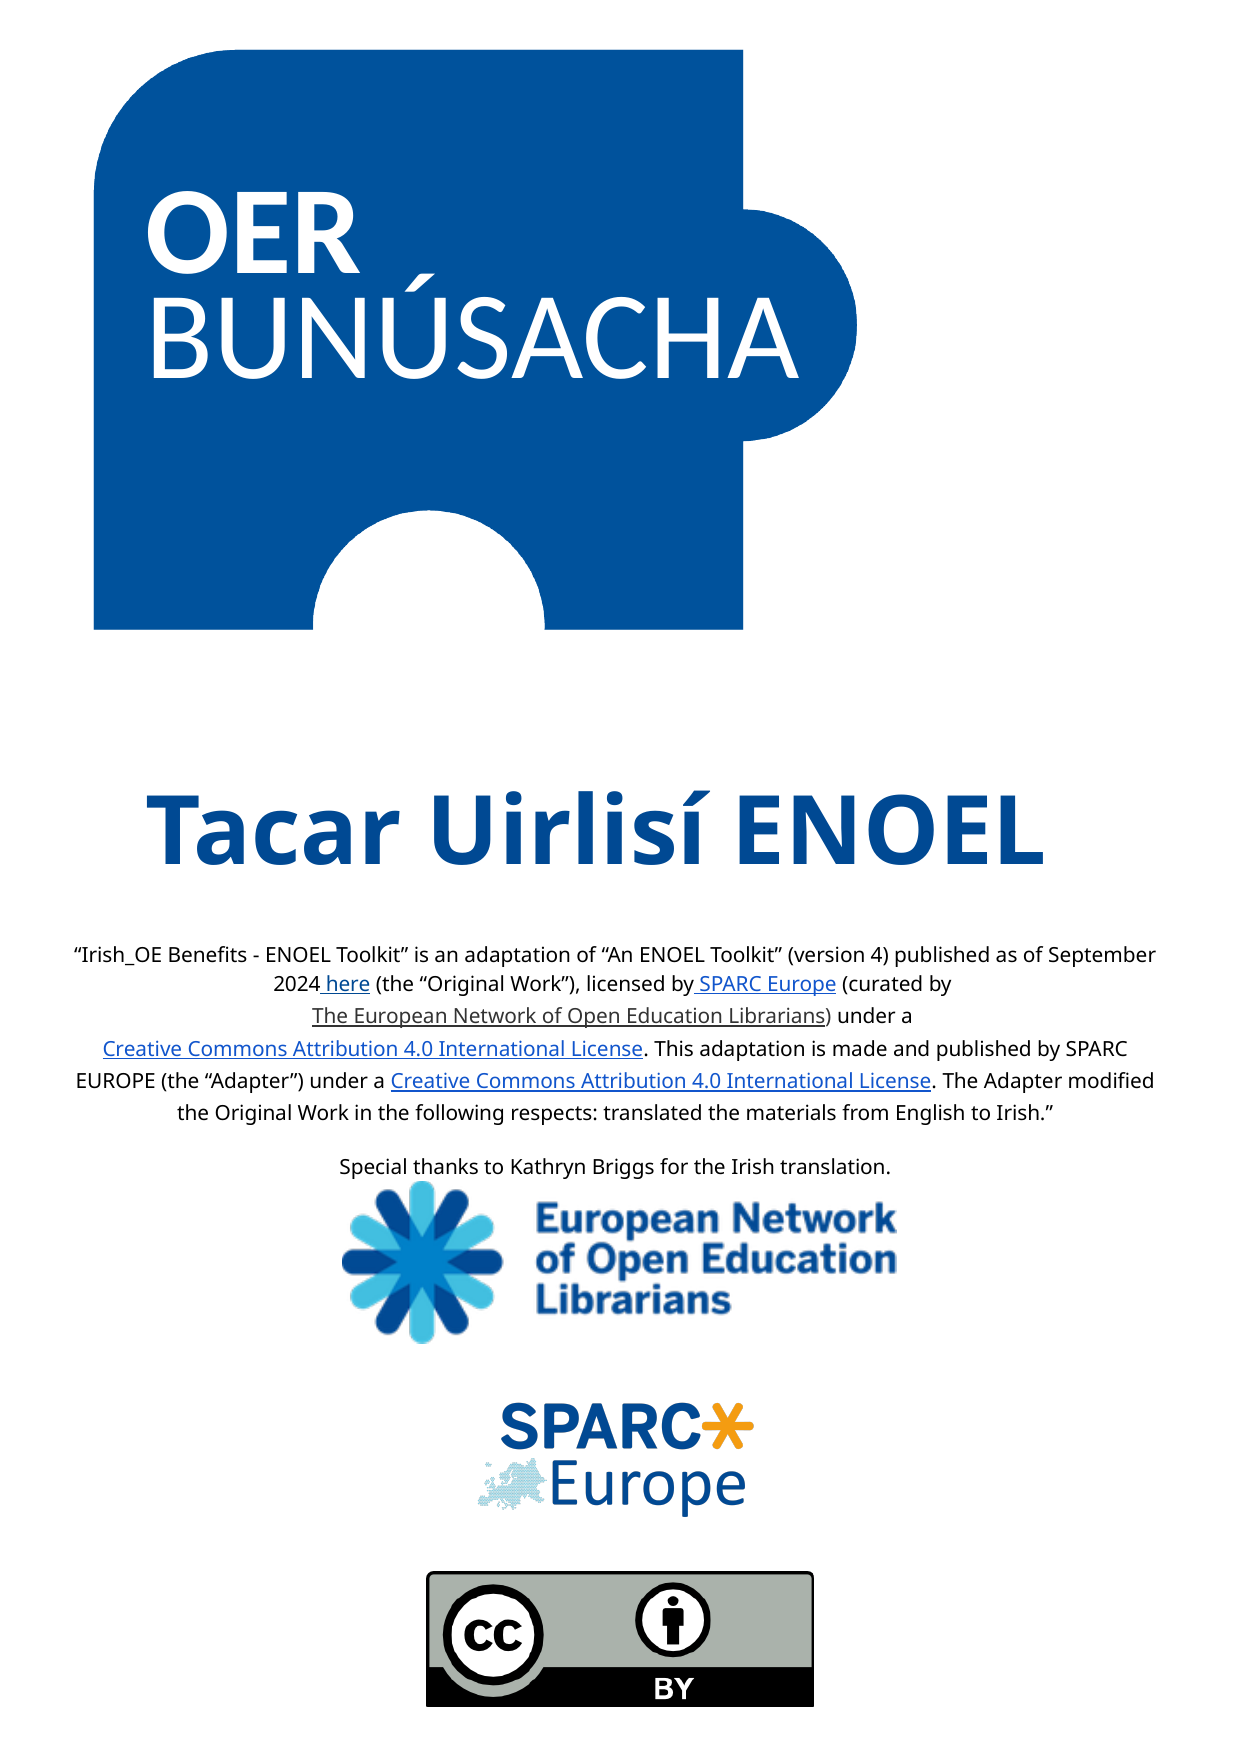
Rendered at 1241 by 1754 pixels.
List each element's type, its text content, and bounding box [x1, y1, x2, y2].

picture [93, 49, 857, 630]
text_box “Irish_OE Benefits - ENOEL Toolkit” is an adaptation of “An ENOEL Toolkit” (version 4) published as of September 2024 here (the “Original Work”), licensed by SPARC Europe (curated by The European Network of Open Education Librarians) under a Creative Commons Attribution 4.0 International License. This adaptation is made and published by SPARC EUROPE (the “Adapter”) under a Creative Commons Attribution 4.0 International License. The Adapter modified the Original Work in the following respects: translated the materials from English to Irish.” Special thanks to Kathryn Briggs for the Irish translation. [46, 922, 1184, 1194]
picture [342, 1181, 898, 1344]
picture [425, 1571, 815, 1708]
picture [475, 1359, 764, 1522]
text_box Tacar Uirlisí ENOEL [130, 753, 1184, 899]
